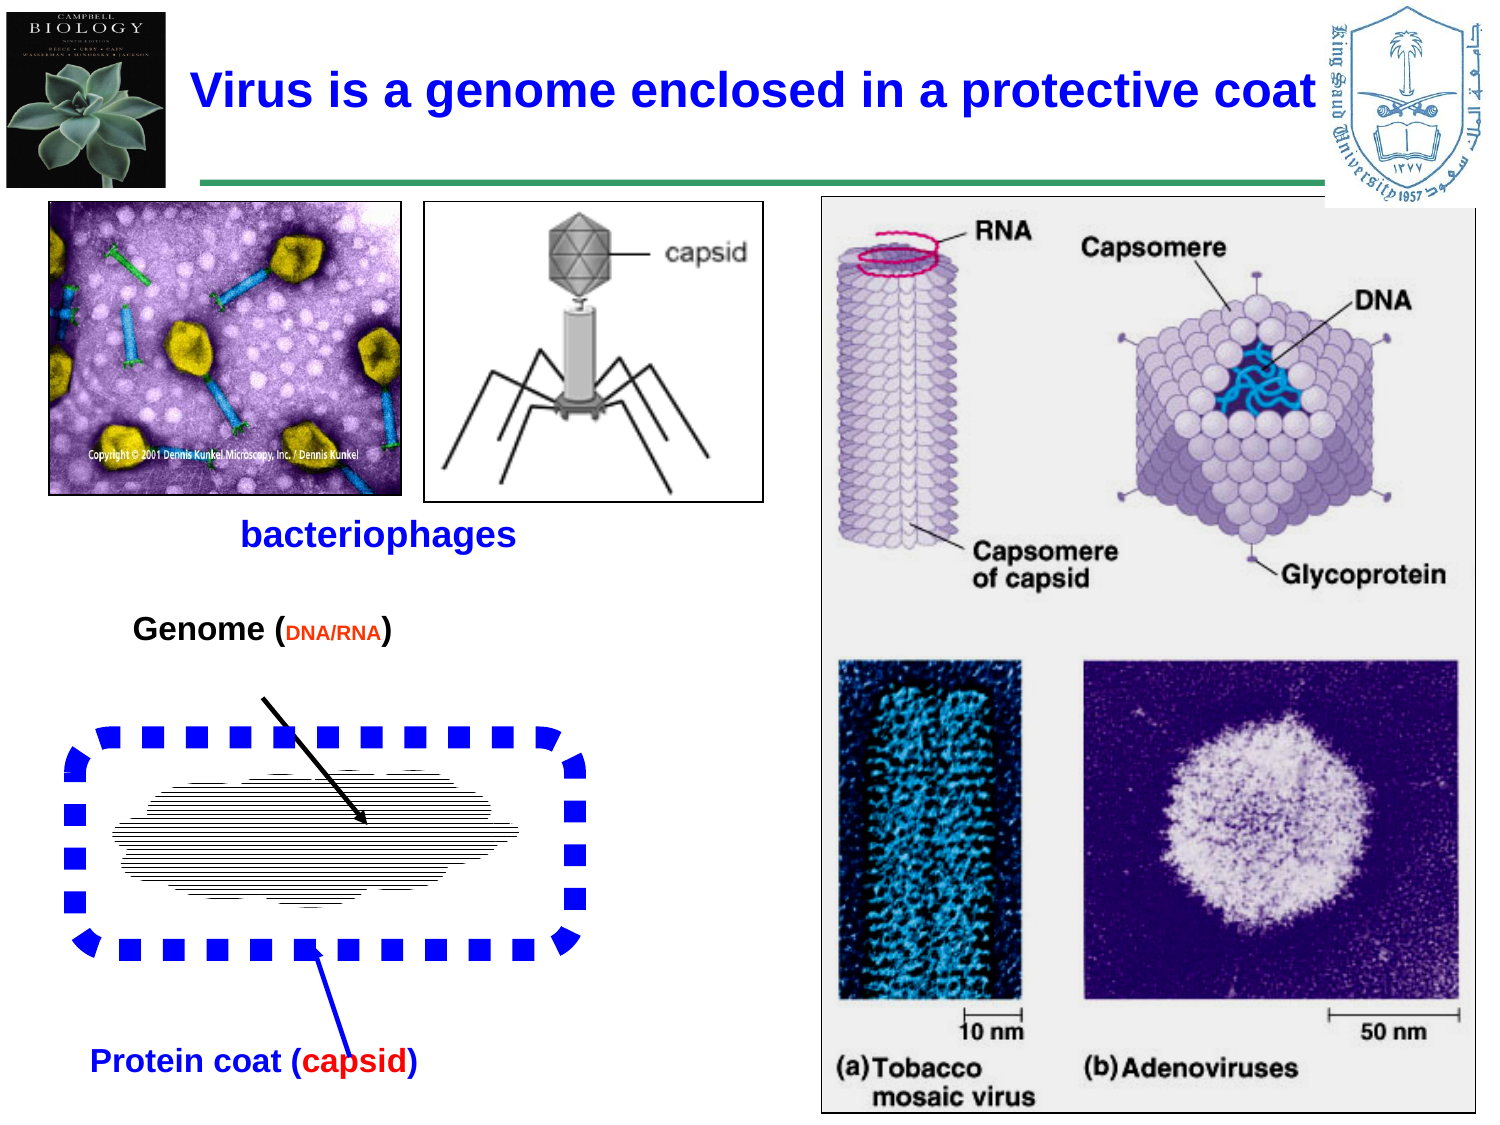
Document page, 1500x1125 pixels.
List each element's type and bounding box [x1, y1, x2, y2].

text_box [74, 944, 601, 1088]
text_box [49, 216, 763, 563]
text_box [74, 737, 576, 943]
text_box [87, 599, 438, 826]
picture [822, 209, 1476, 1113]
text_box [5, 0, 1488, 209]
